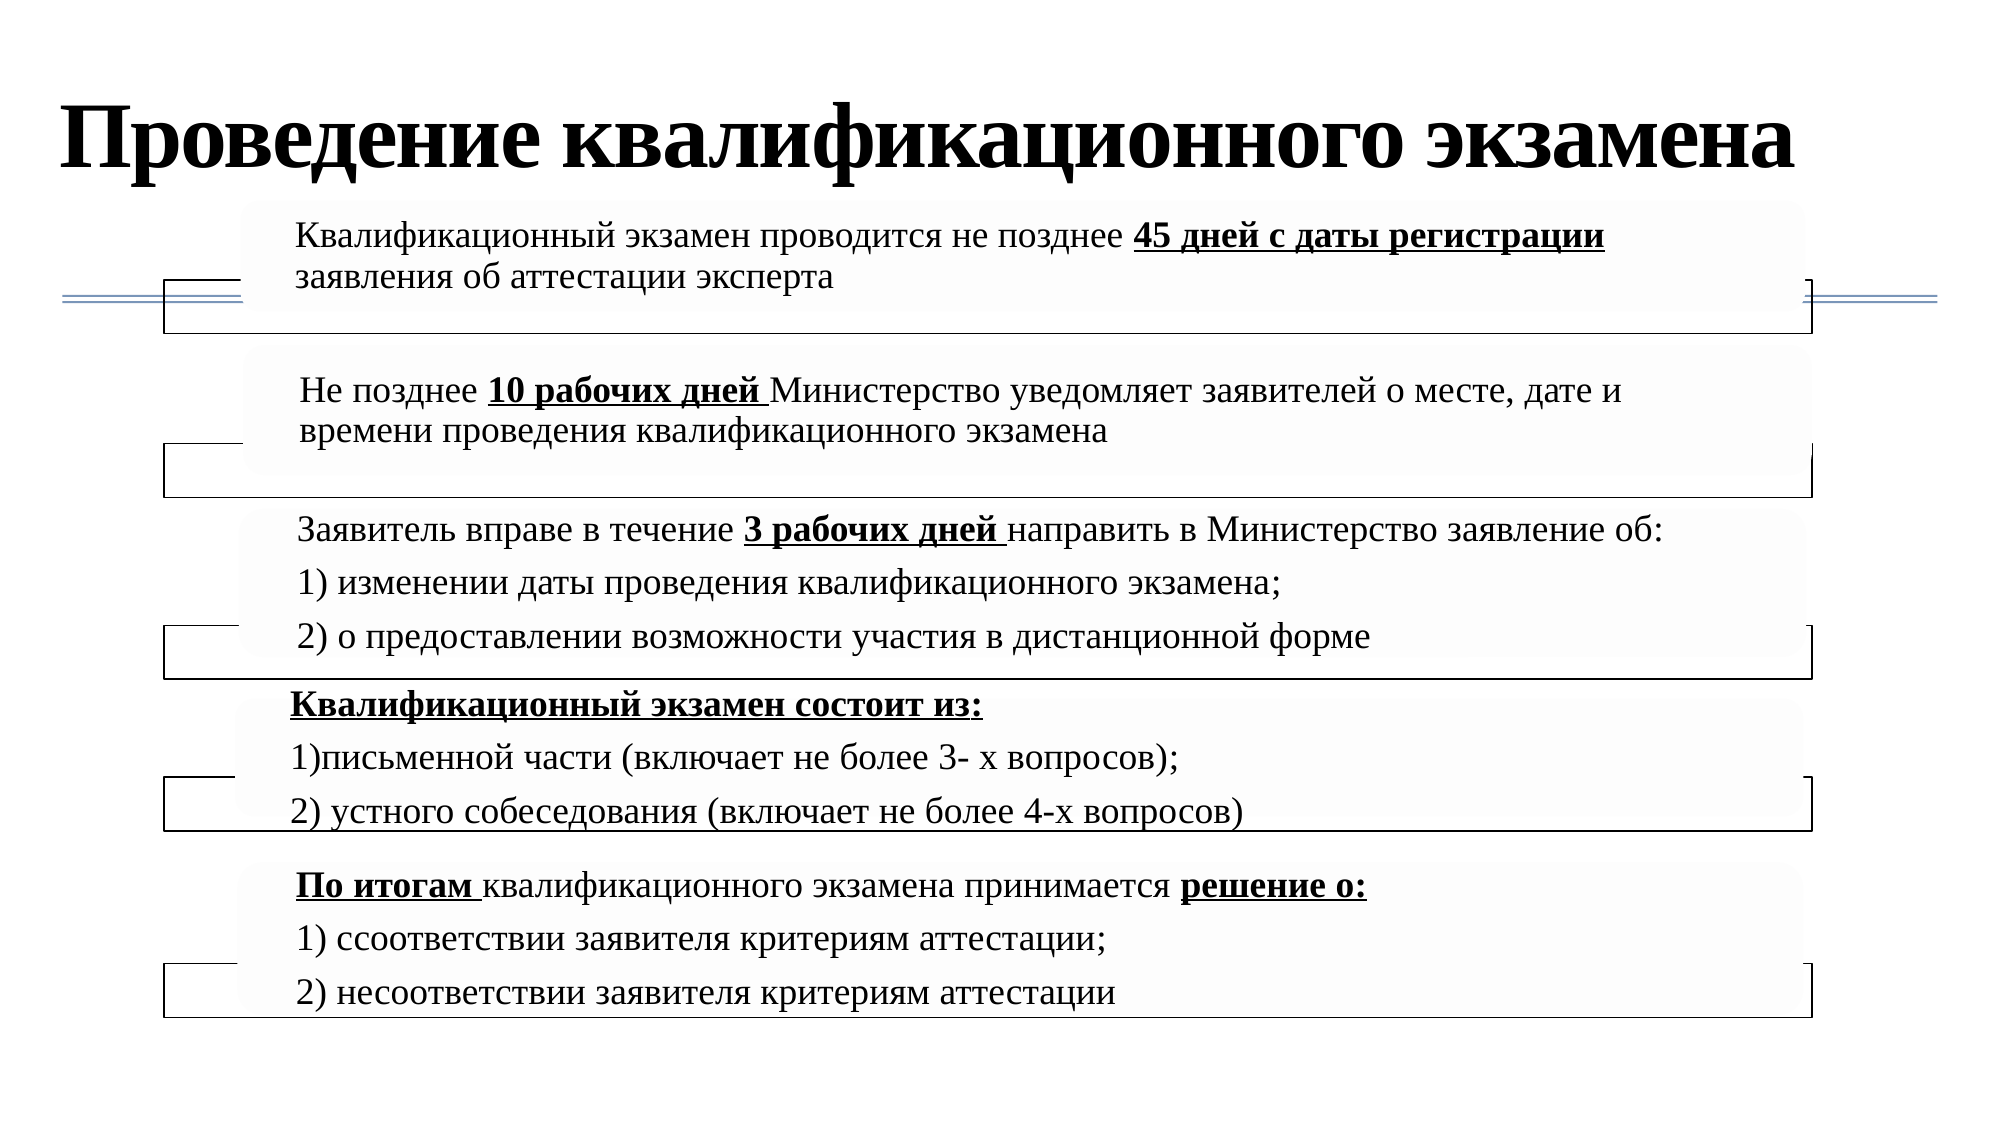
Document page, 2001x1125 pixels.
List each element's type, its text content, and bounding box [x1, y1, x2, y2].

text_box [163, 185, 1813, 1033]
title Проведение квалификационного экзамена [50, 11, 1943, 249]
list [54, 373, 1947, 1074]
